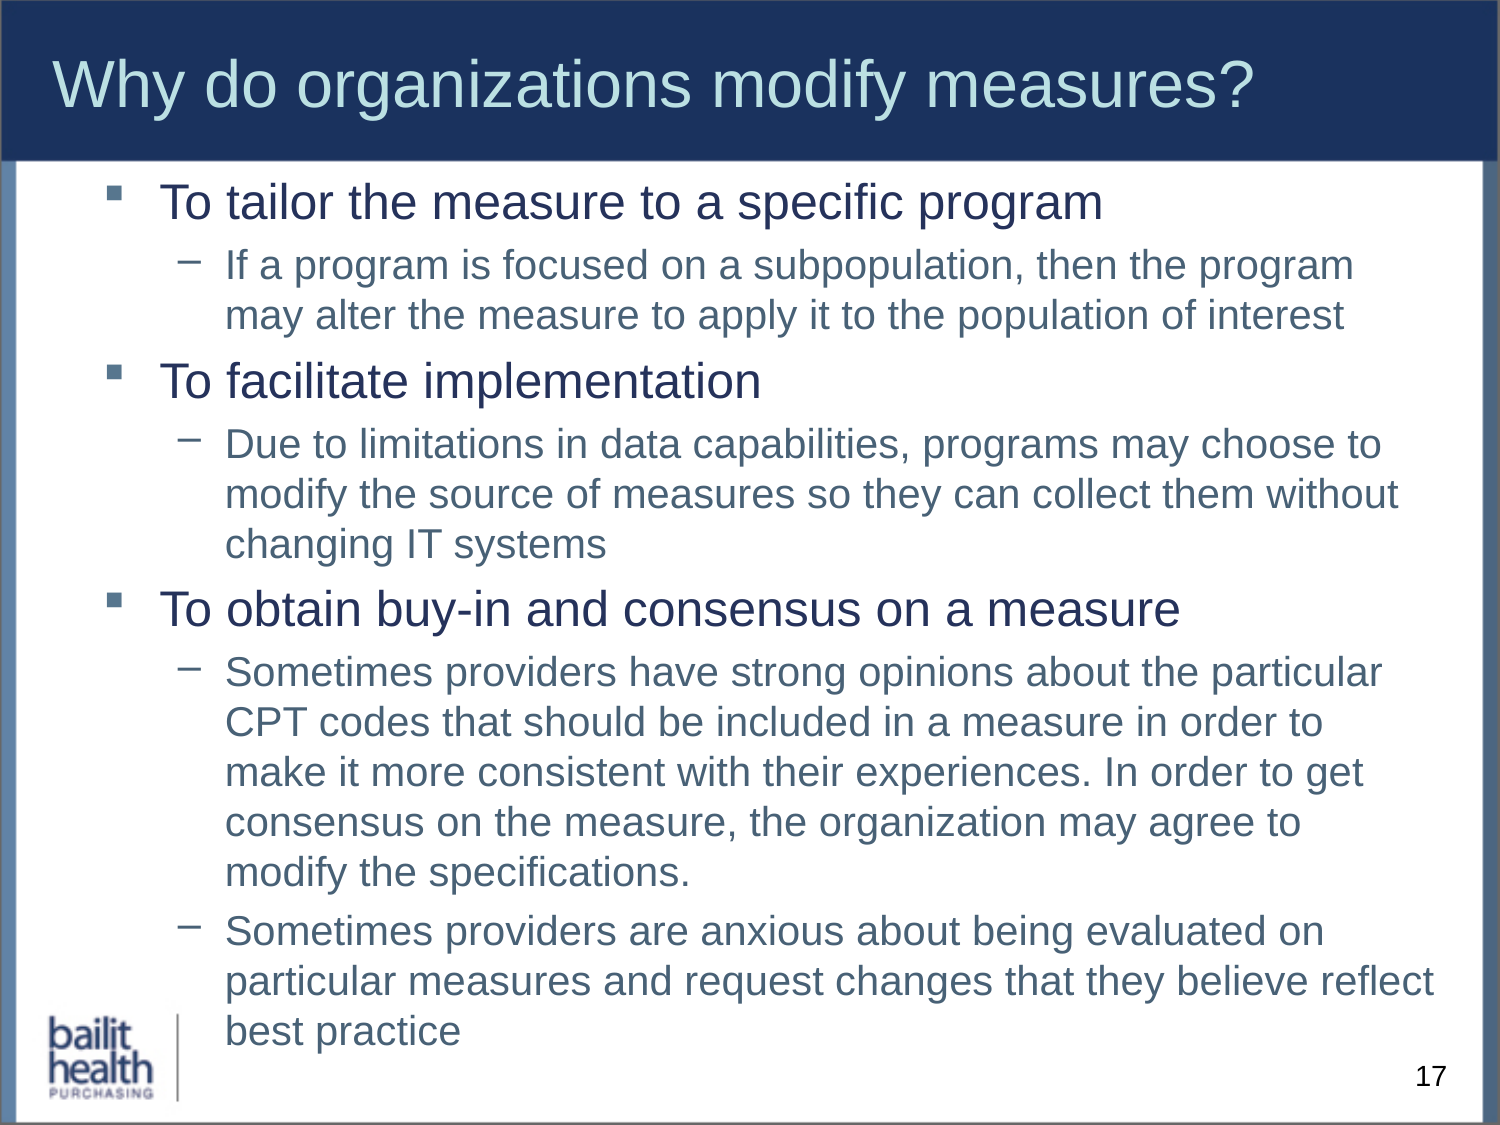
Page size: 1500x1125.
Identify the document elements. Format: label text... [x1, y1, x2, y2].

list To tailor the measure to a specific program If a program is focused on a subpopulation, then the program may alter the measure to apply it to the population of interest To facilitate implementation Due to limitations in data capabilities, programs may choose to modify the source of measures so they can collect them without changing IT systems To obtain buy-in and consensus on a measure Sometimes providers have strong opinions about the particular CPT codes that should be included in a measure in order to make it more consistent with their experiences. In order to get consensus on the measure, the organization may agree to modify the specifications. Sometimes providers are anxious about being evaluated on particular measures and request changes that they believe reflect best practice [87, 162, 1451, 1076]
slide_number 17 [1374, 1049, 1463, 1088]
picture [0, 0, 1500, 1125]
title Why do organizations modify measures? [37, 0, 1313, 176]
